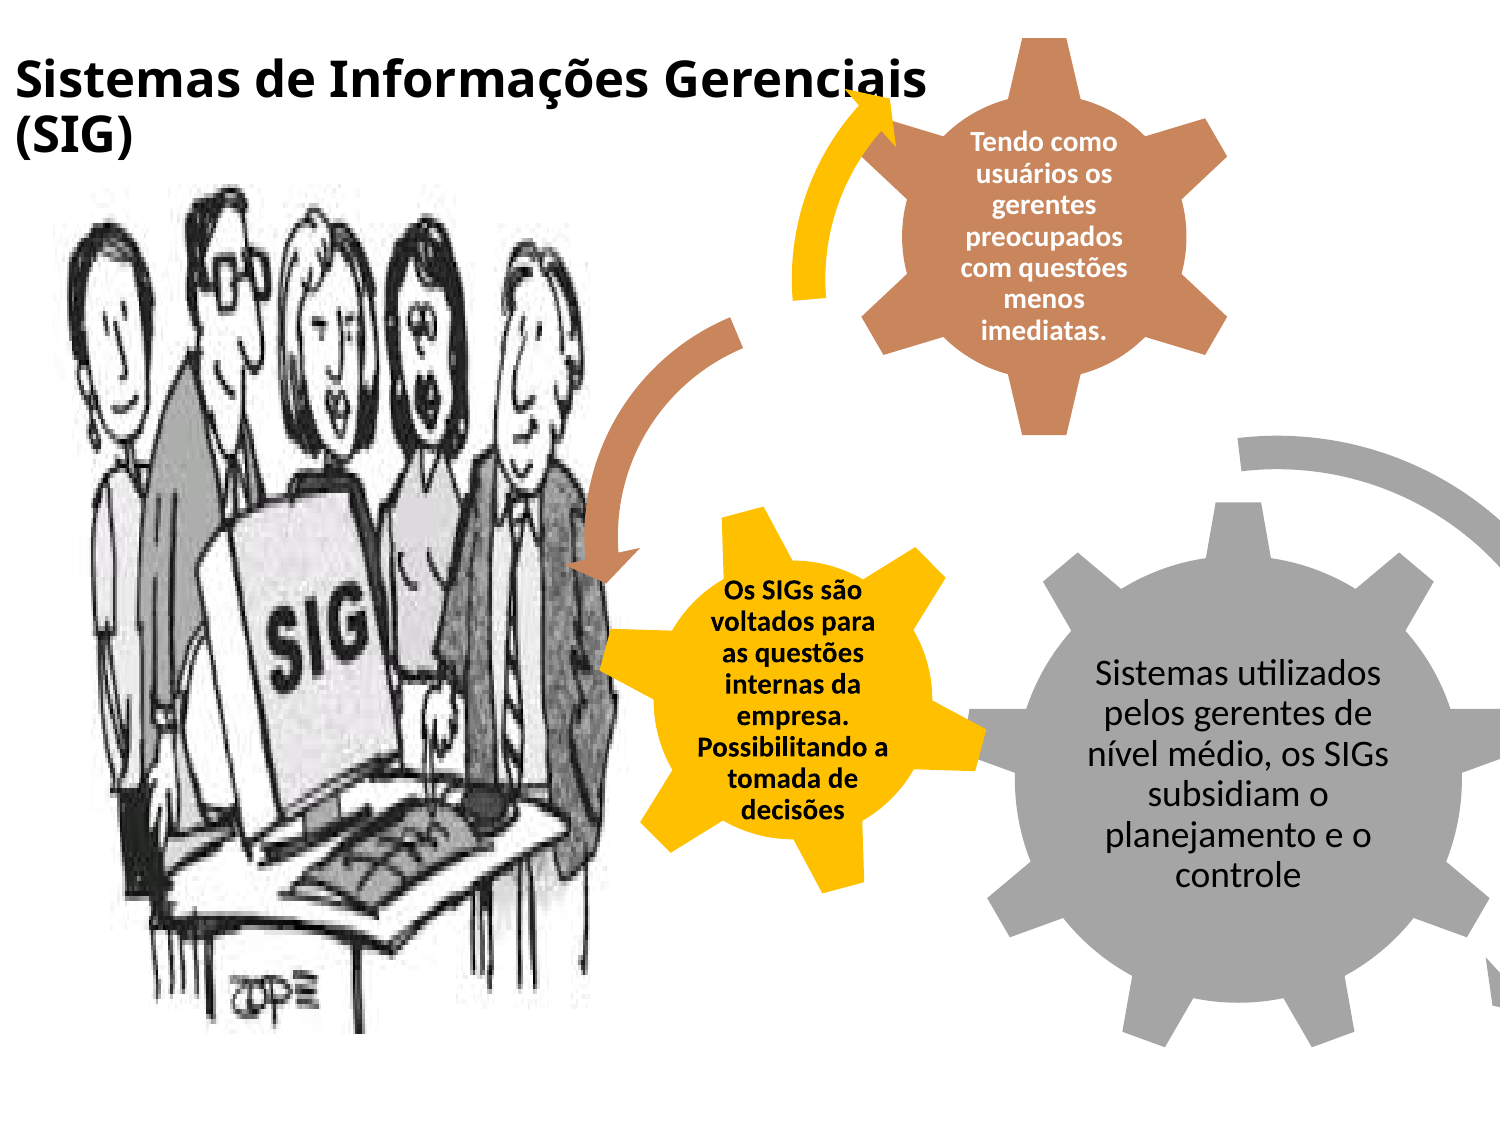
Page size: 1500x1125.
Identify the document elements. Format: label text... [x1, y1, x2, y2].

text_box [501, 0, 1500, 1125]
picture [52, 184, 501, 1034]
title Sistemas de Informações Gerenciais (SIG) [0, 45, 501, 233]
